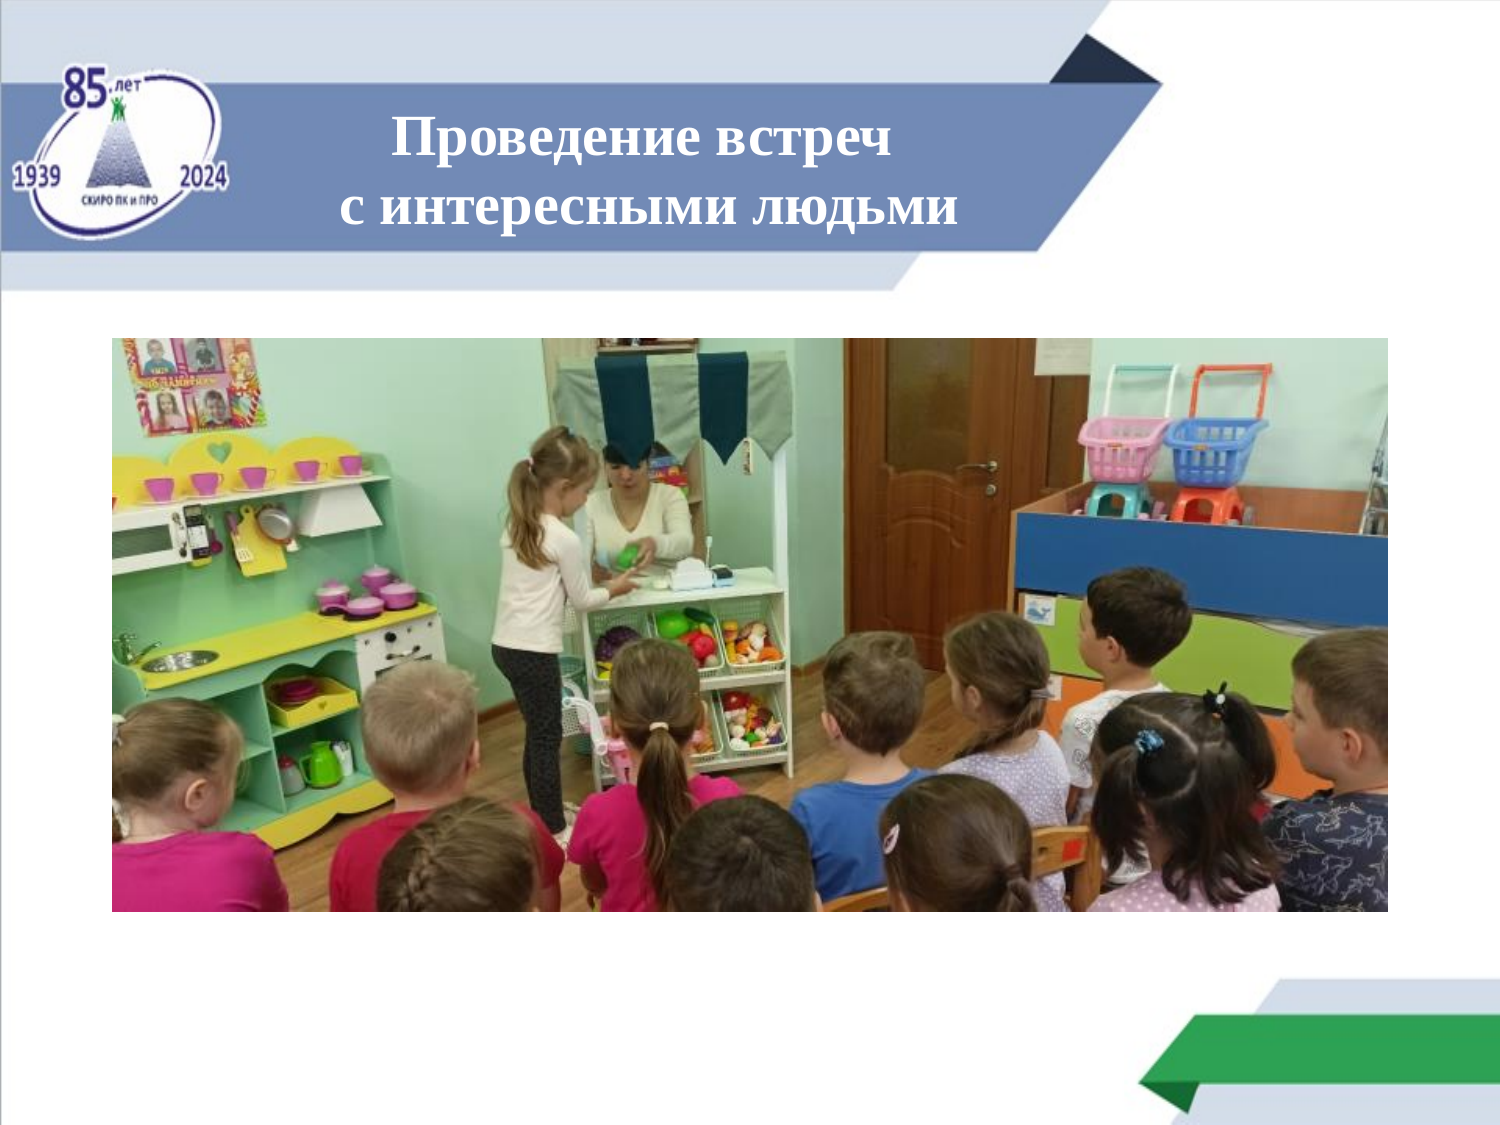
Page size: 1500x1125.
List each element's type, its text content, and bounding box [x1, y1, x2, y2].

picture [0, 0, 1500, 1125]
title Проведение встреч с интересными людьми [0, 78, 1353, 256]
